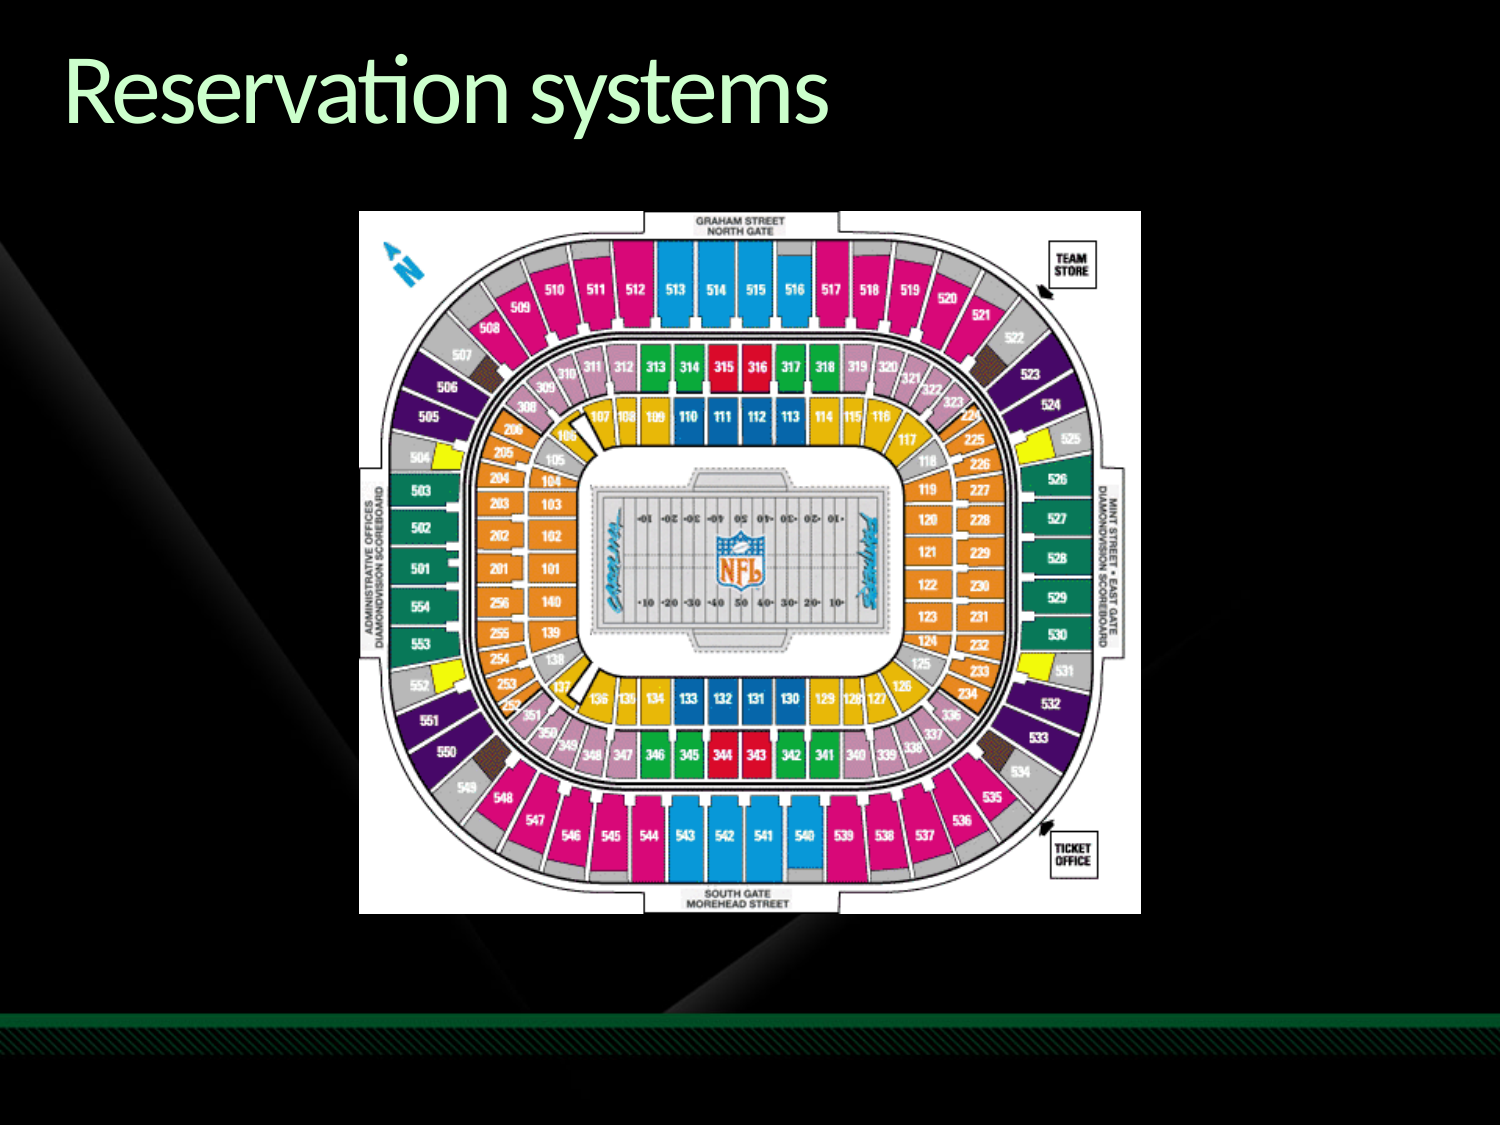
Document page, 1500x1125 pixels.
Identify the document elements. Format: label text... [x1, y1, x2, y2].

picture [0, 0, 1500, 1125]
title Reservation systems [62, 37, 1438, 147]
